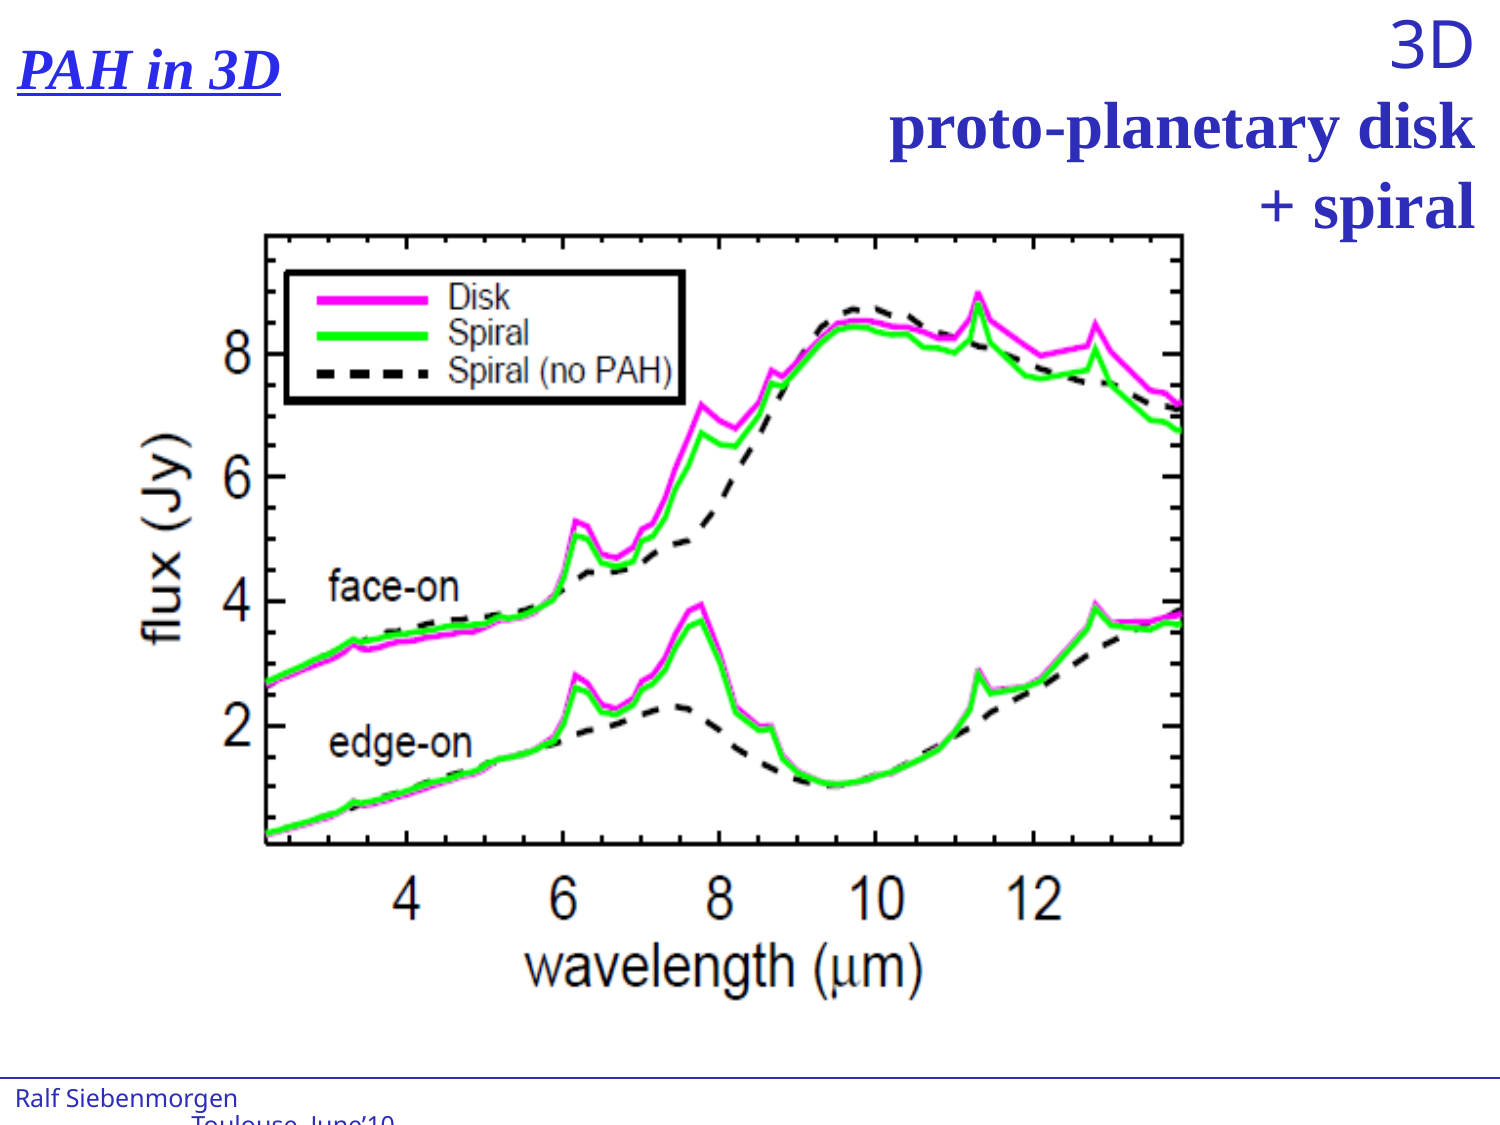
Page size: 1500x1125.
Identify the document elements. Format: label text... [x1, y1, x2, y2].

text_box 3D proto-planetary disk + spiral [831, 58, 1477, 340]
picture [77, 163, 1243, 1044]
